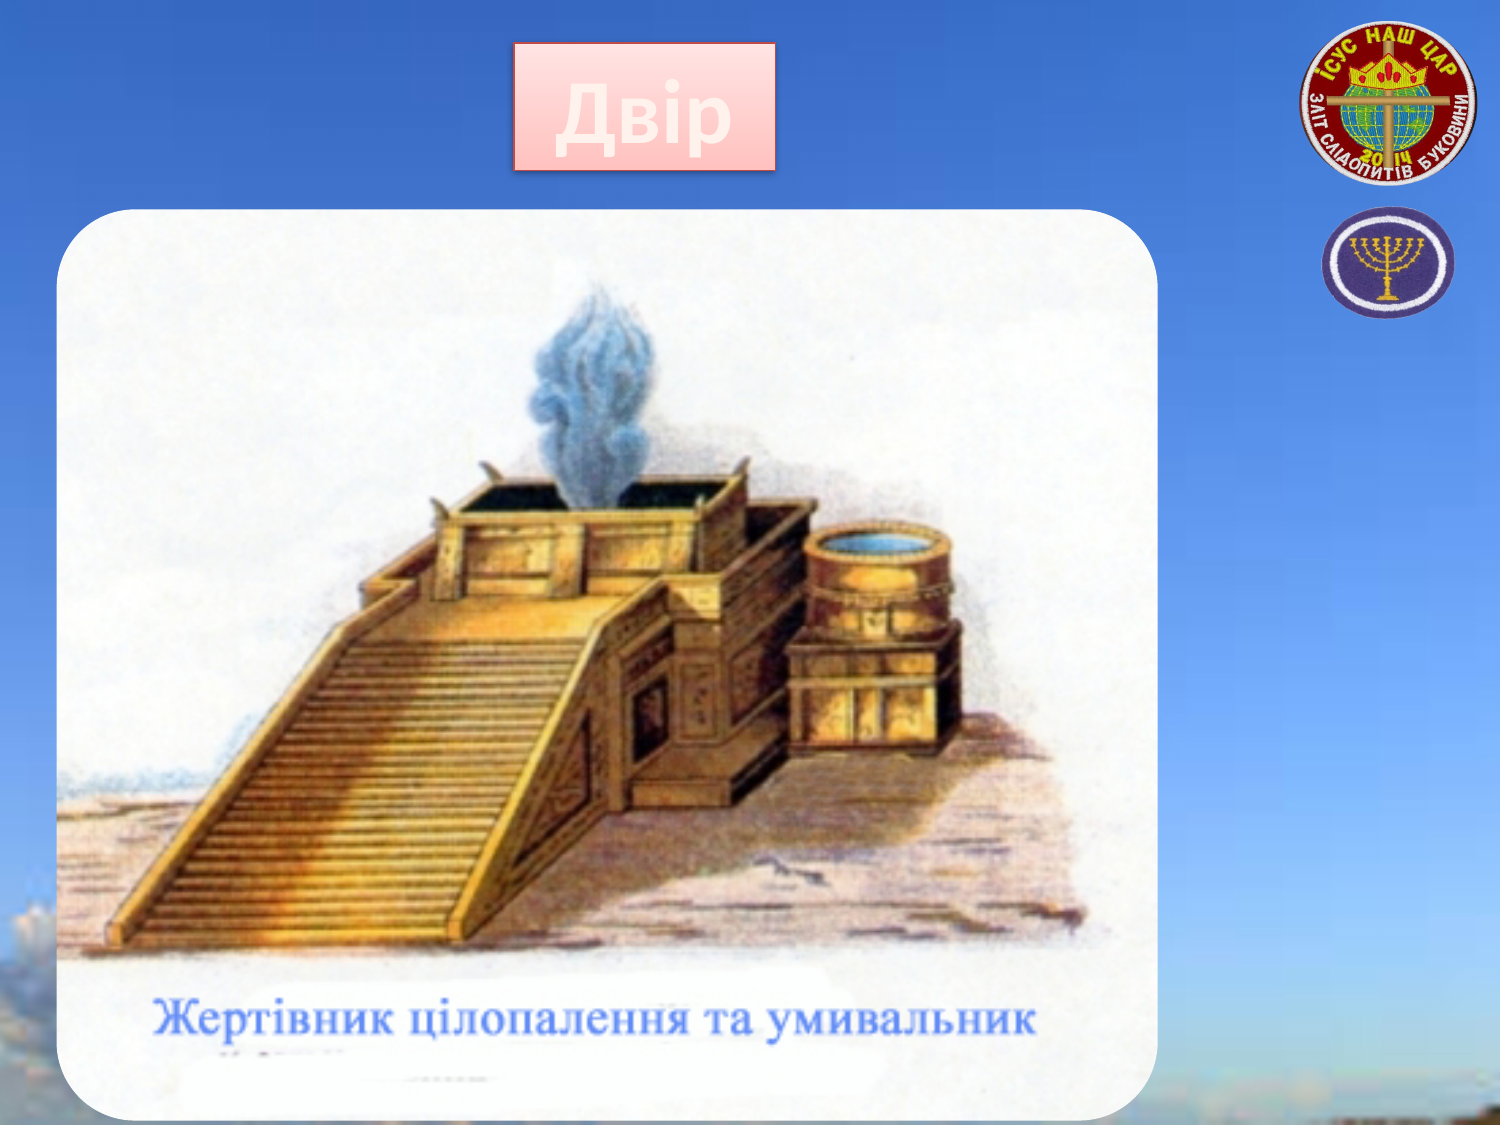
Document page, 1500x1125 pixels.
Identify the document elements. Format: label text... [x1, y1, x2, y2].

picture [0, 0, 1500, 1125]
title Двір [513, 42, 776, 171]
